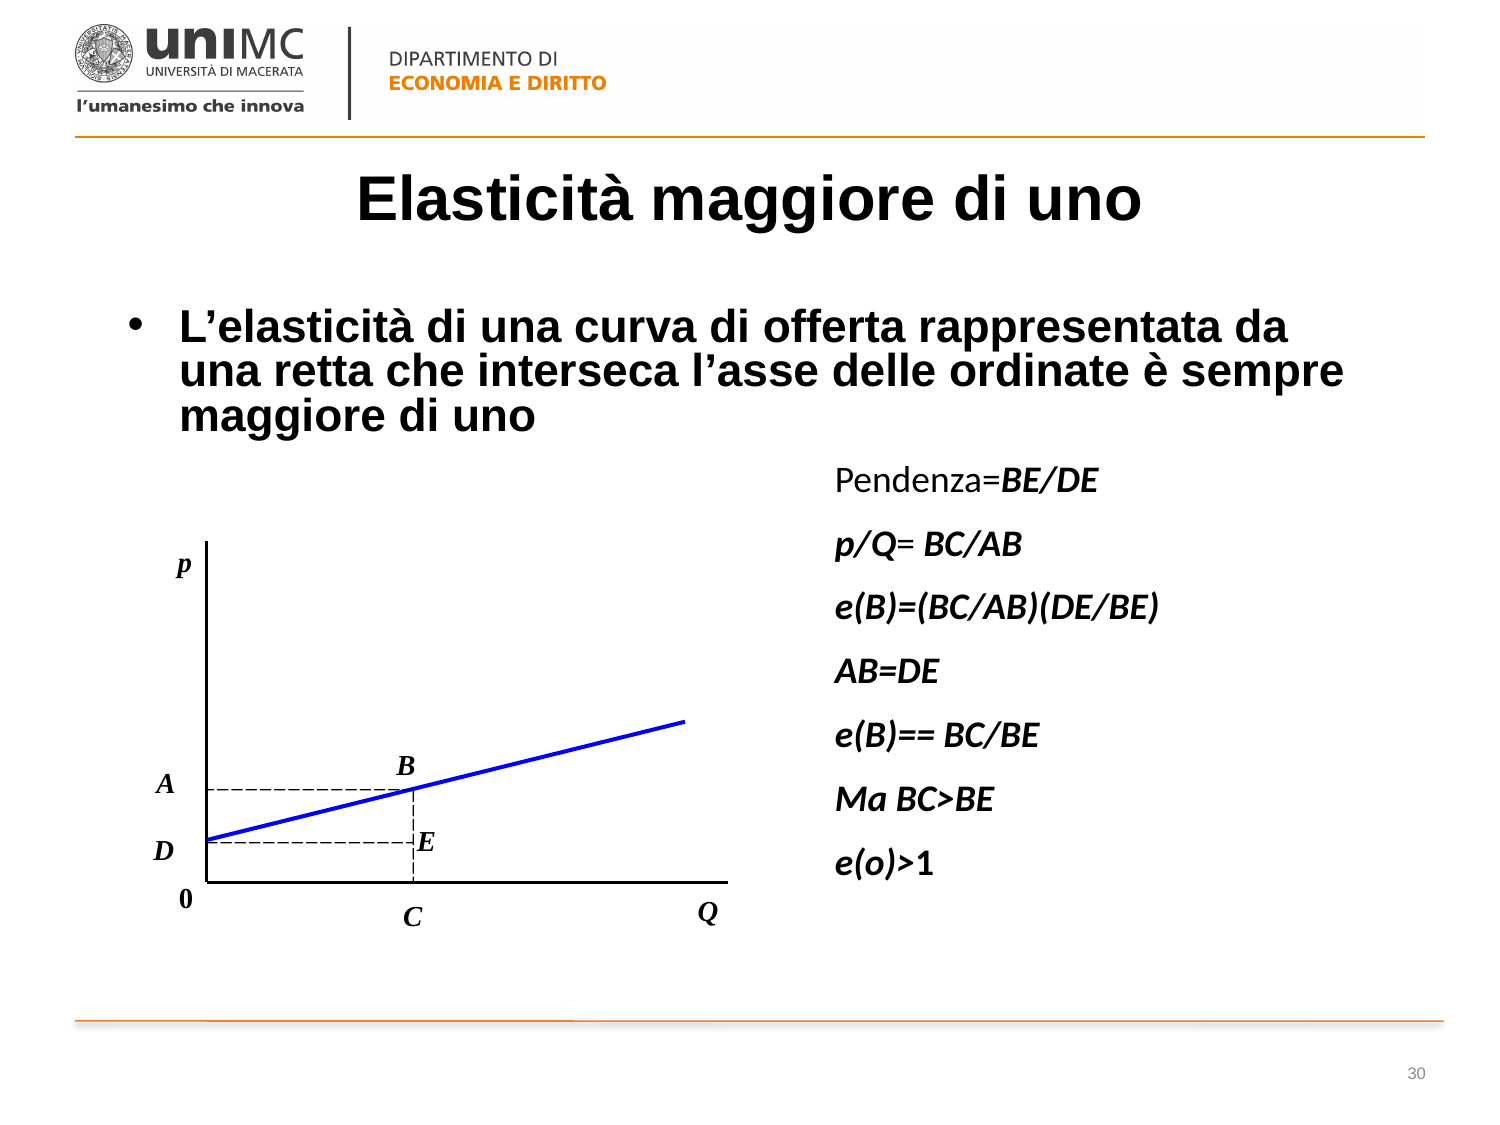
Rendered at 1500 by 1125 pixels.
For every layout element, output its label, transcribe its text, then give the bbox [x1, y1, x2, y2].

title Elasticità maggiore di uno [75, 149, 1425, 241]
text_box Pendenza=BE/DE p/Q= BC/AB e(B)=(BC/AB)(DE/BE) AB=DE e(B)== BC/BE Ma BC>BE e(o)>1 [820, 447, 1391, 890]
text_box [117, 538, 756, 958]
list L’elasticità di una curva di offerta rappresentata da una retta che interseca l’asse delle ordinate è sempre maggiore di uno [112, 354, 1388, 448]
picture [75, 24, 1425, 138]
slide_number 30 [1091, 1042, 1442, 1103]
list L’elasticità di una curva di offerta rappresentata da una retta che interseca l’asse delle ordinate è sempre maggiore di uno [112, 299, 1388, 353]
